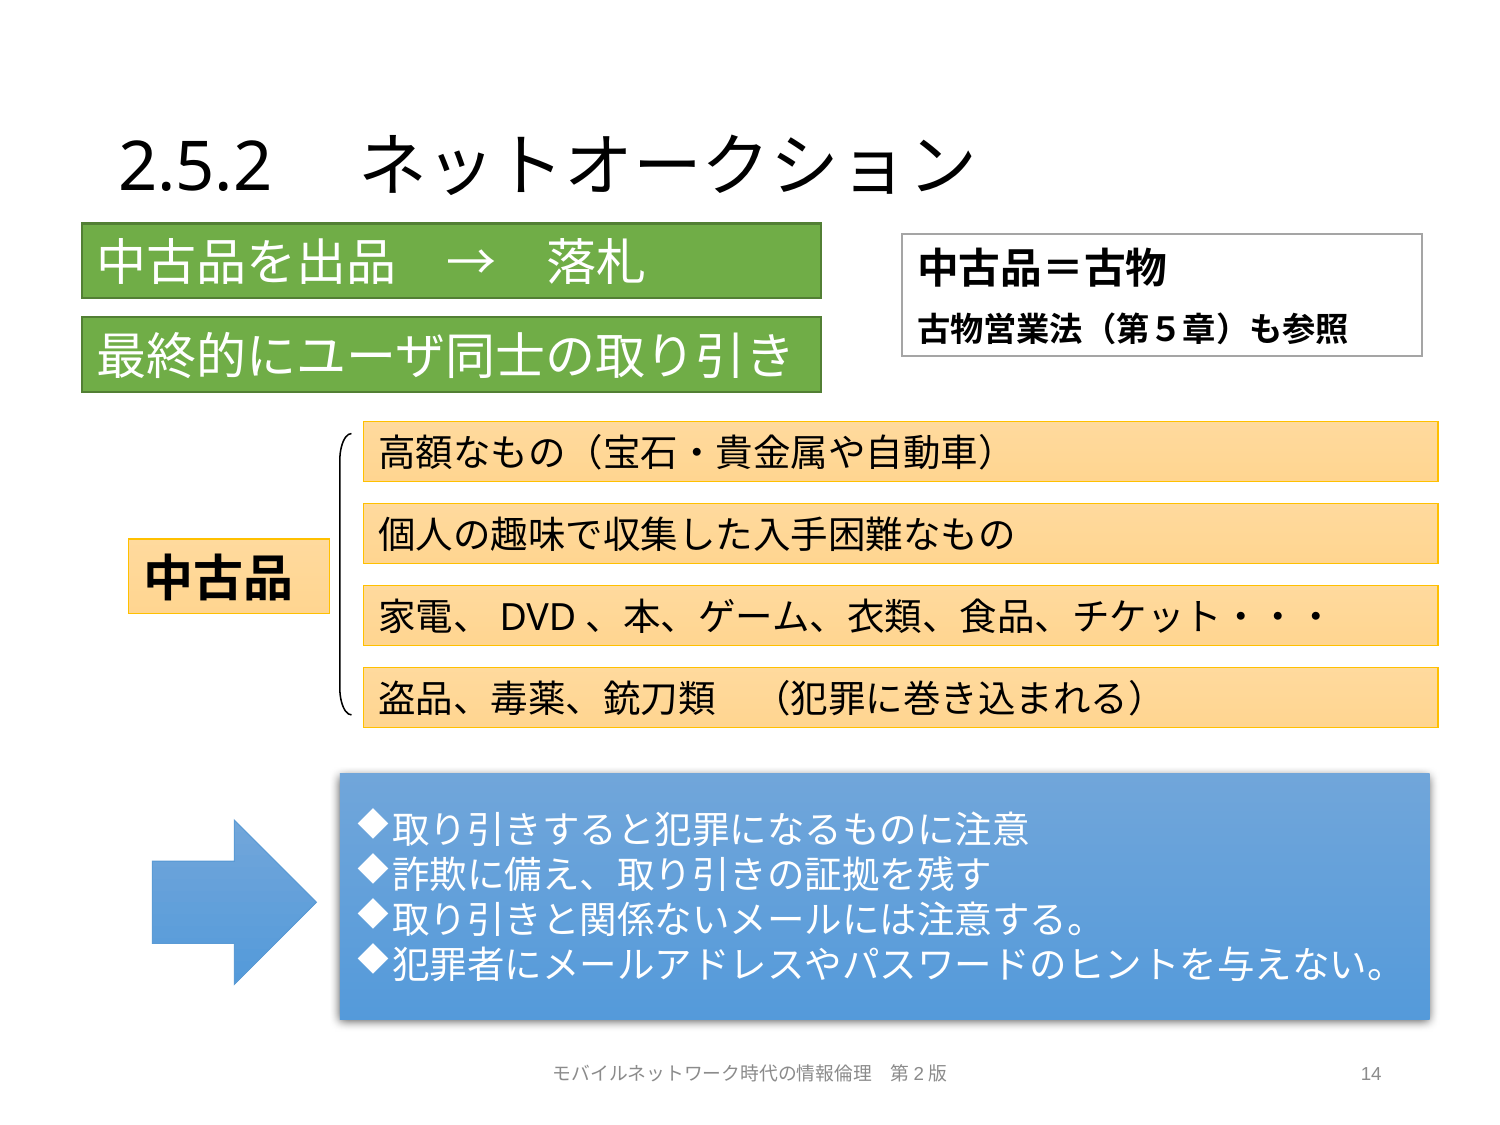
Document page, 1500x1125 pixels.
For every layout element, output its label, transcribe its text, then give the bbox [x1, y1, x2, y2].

text_box 中古品＝古物 古物営業法（第５章）も参照 [901, 233, 1423, 357]
text_box 中古品 [128, 538, 330, 614]
text_box 最終的にユーザ同士の取り引き [81, 316, 822, 393]
text_box 中古品を出品 → 落札 [81, 222, 822, 299]
text_box 家電、DVD、本、ゲーム、衣類、食品、チケット・・・ [363, 585, 1439, 646]
text_box 個人の趣味で収集した入手困難なもの [363, 503, 1439, 564]
text_box 盗品、毒薬、銃刀類 （犯罪に巻き込まれる） [363, 667, 1439, 728]
text_box [151, 818, 318, 986]
text_box [339, 433, 352, 715]
text_box 高額なもの（宝石・貴金属や自動車） [363, 421, 1439, 482]
title 2.5.2 ネットオークション [103, 59, 1397, 278]
slide_number 14 [1059, 1042, 1397, 1103]
text_box 取り引きすると犯罪になるものに注意 詐欺に備え、取り引きの証拠を残す 取り引きと関係ないメールには注意する。 犯罪者にメールアドレスやパスワードのヒントを与えない。 [339, 773, 1430, 1020]
footer モバイルネットワーク時代の情報倫理 第2版 [496, 1042, 1004, 1103]
